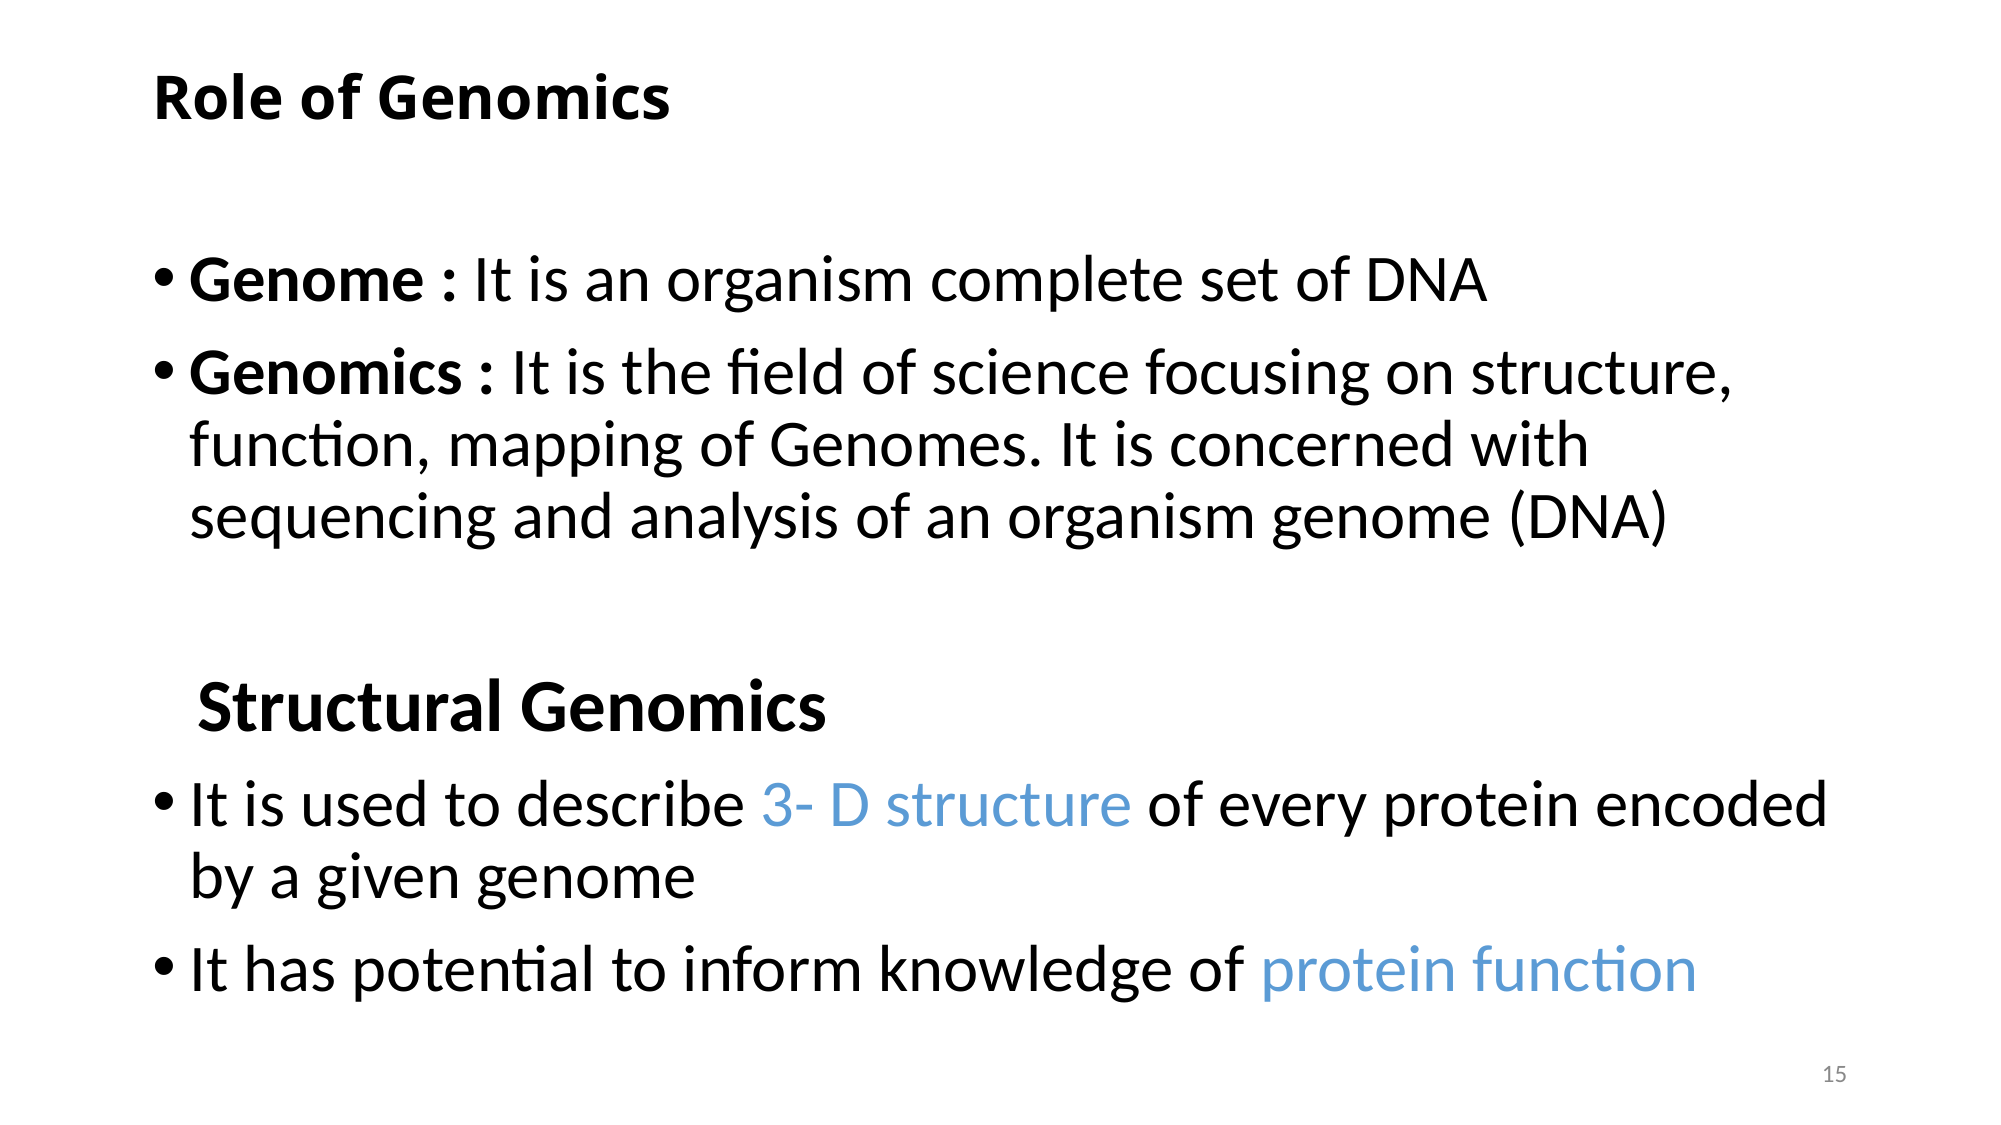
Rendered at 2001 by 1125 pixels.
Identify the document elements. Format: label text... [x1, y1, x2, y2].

title Role of Genomics [137, 59, 1863, 214]
list Genome : It is an organism complete set of DNA Genomics : It is the field of science focusing on structure, function, mapping of Genomes. It is concerned with sequencing and analysis of an organism genome (DNA) Structural Genomics It is used to describe 3- D structure of every protein encoded by a given genome It has potential to inform knowledge of protein function [137, 236, 1863, 1014]
slide_number 15 [1412, 1042, 1863, 1103]
